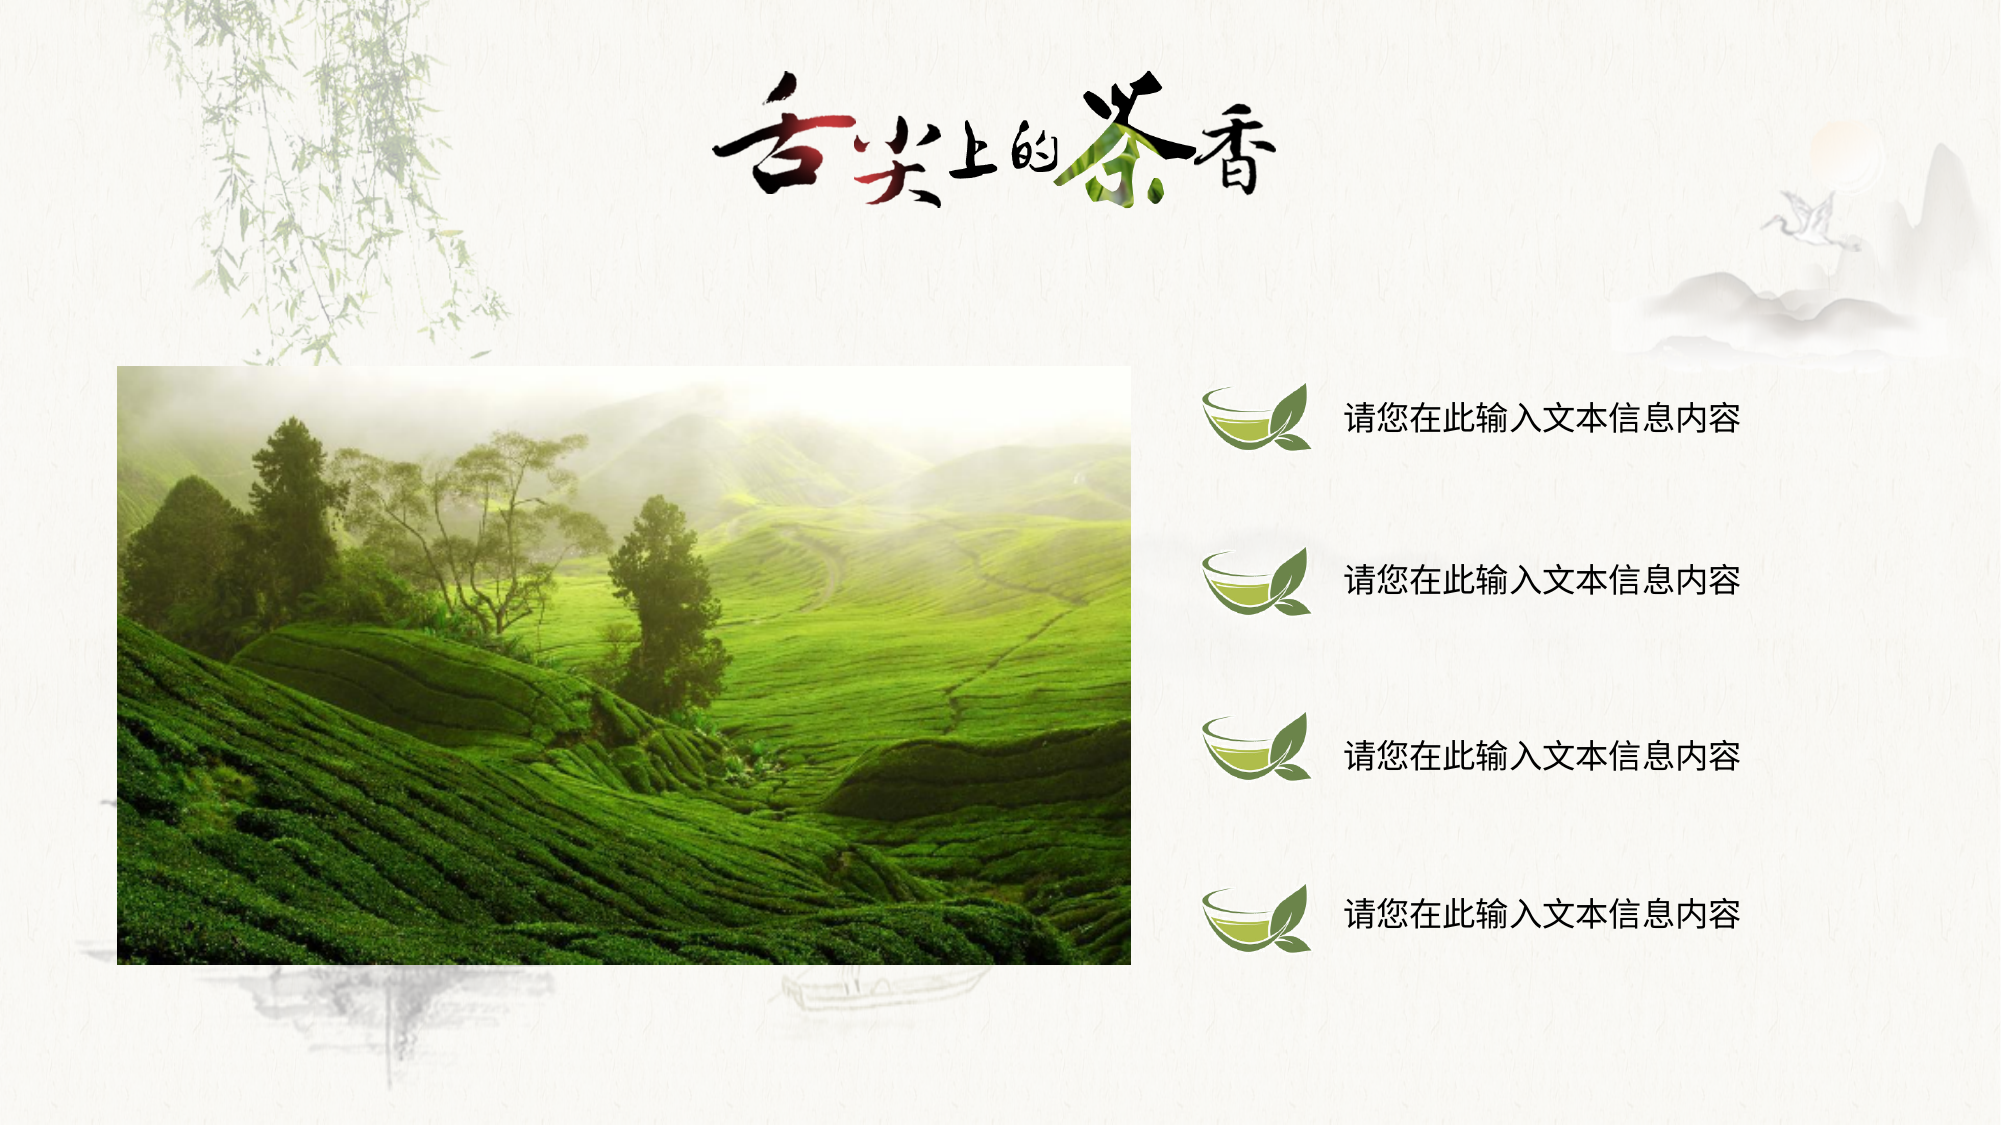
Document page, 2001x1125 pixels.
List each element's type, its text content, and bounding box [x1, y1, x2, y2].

text_box 请您在此输入文本信息内容 [1329, 389, 1768, 445]
picture [117, 366, 1131, 965]
picture [697, 11, 1303, 223]
text_box 请您在此输入文本信息内容 [1329, 551, 1768, 606]
picture [1182, 867, 1329, 965]
picture [1182, 695, 1329, 793]
text_box 请您在此输入文本信息内容 [1329, 885, 1768, 941]
picture [1182, 366, 1329, 464]
picture [1182, 530, 1329, 628]
text_box 请您在此输入文本信息内容 [1329, 728, 1768, 783]
